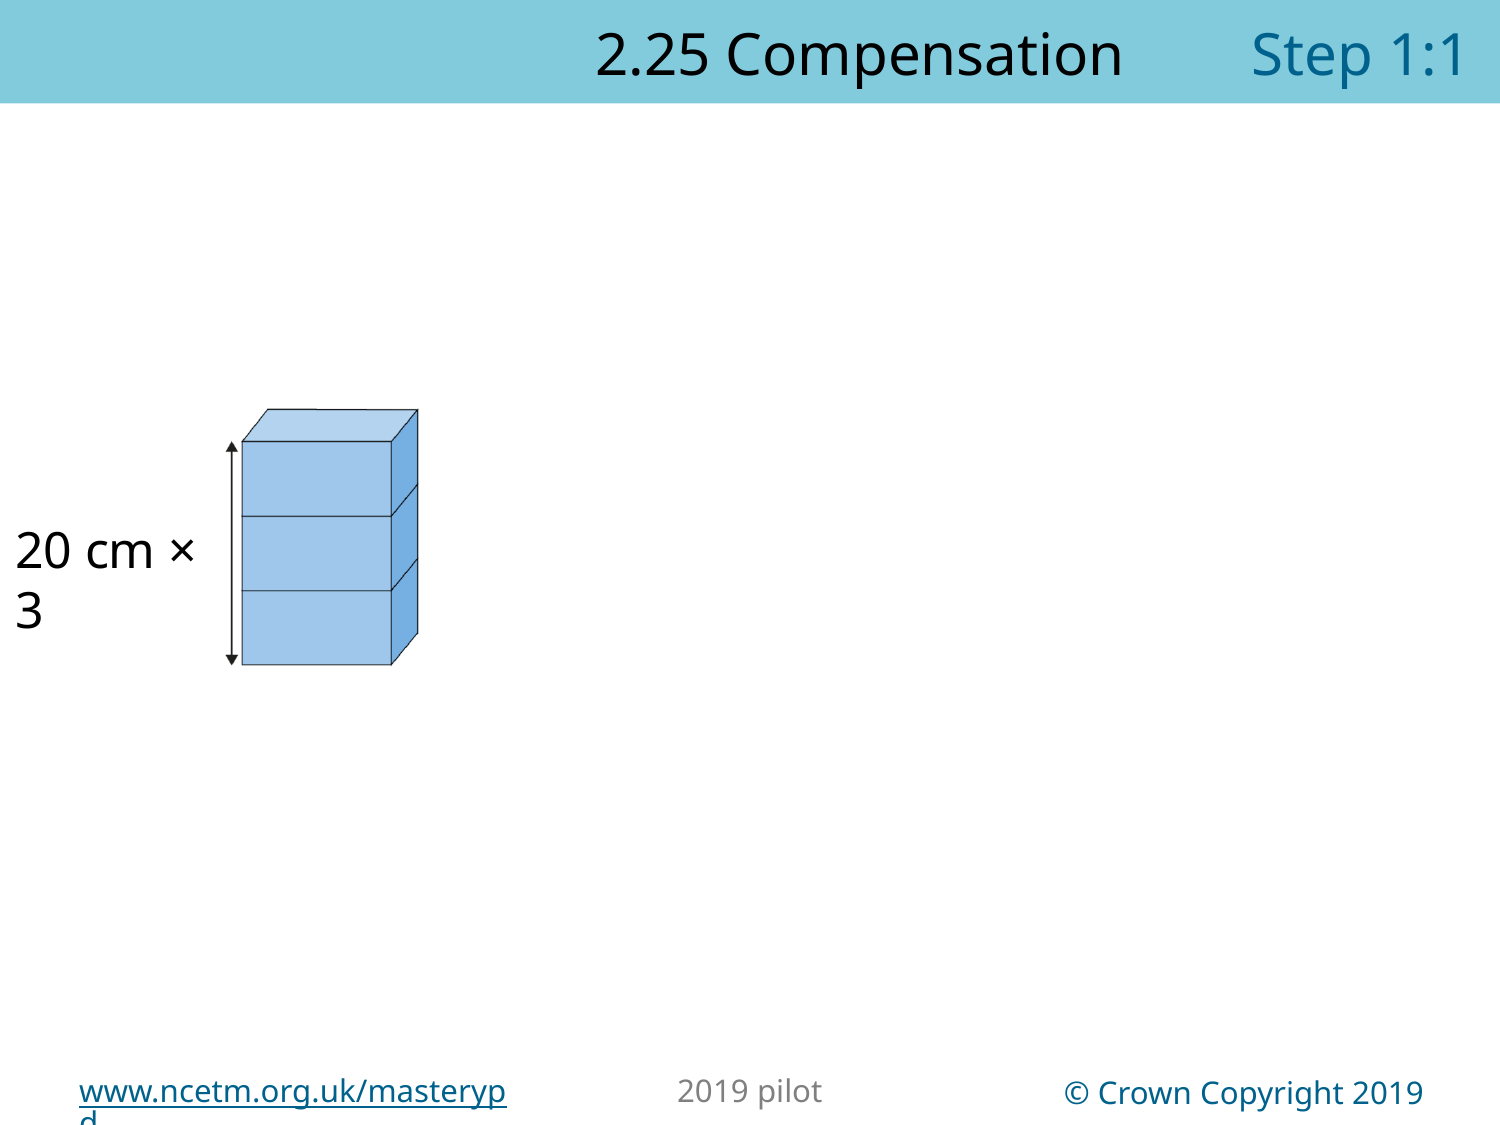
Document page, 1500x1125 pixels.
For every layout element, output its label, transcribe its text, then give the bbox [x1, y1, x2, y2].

picture [221, 408, 521, 678]
list 2.25 Compensation Step 1:1 [0, 0, 1500, 104]
text_box 20 cm × 3 [0, 510, 216, 646]
